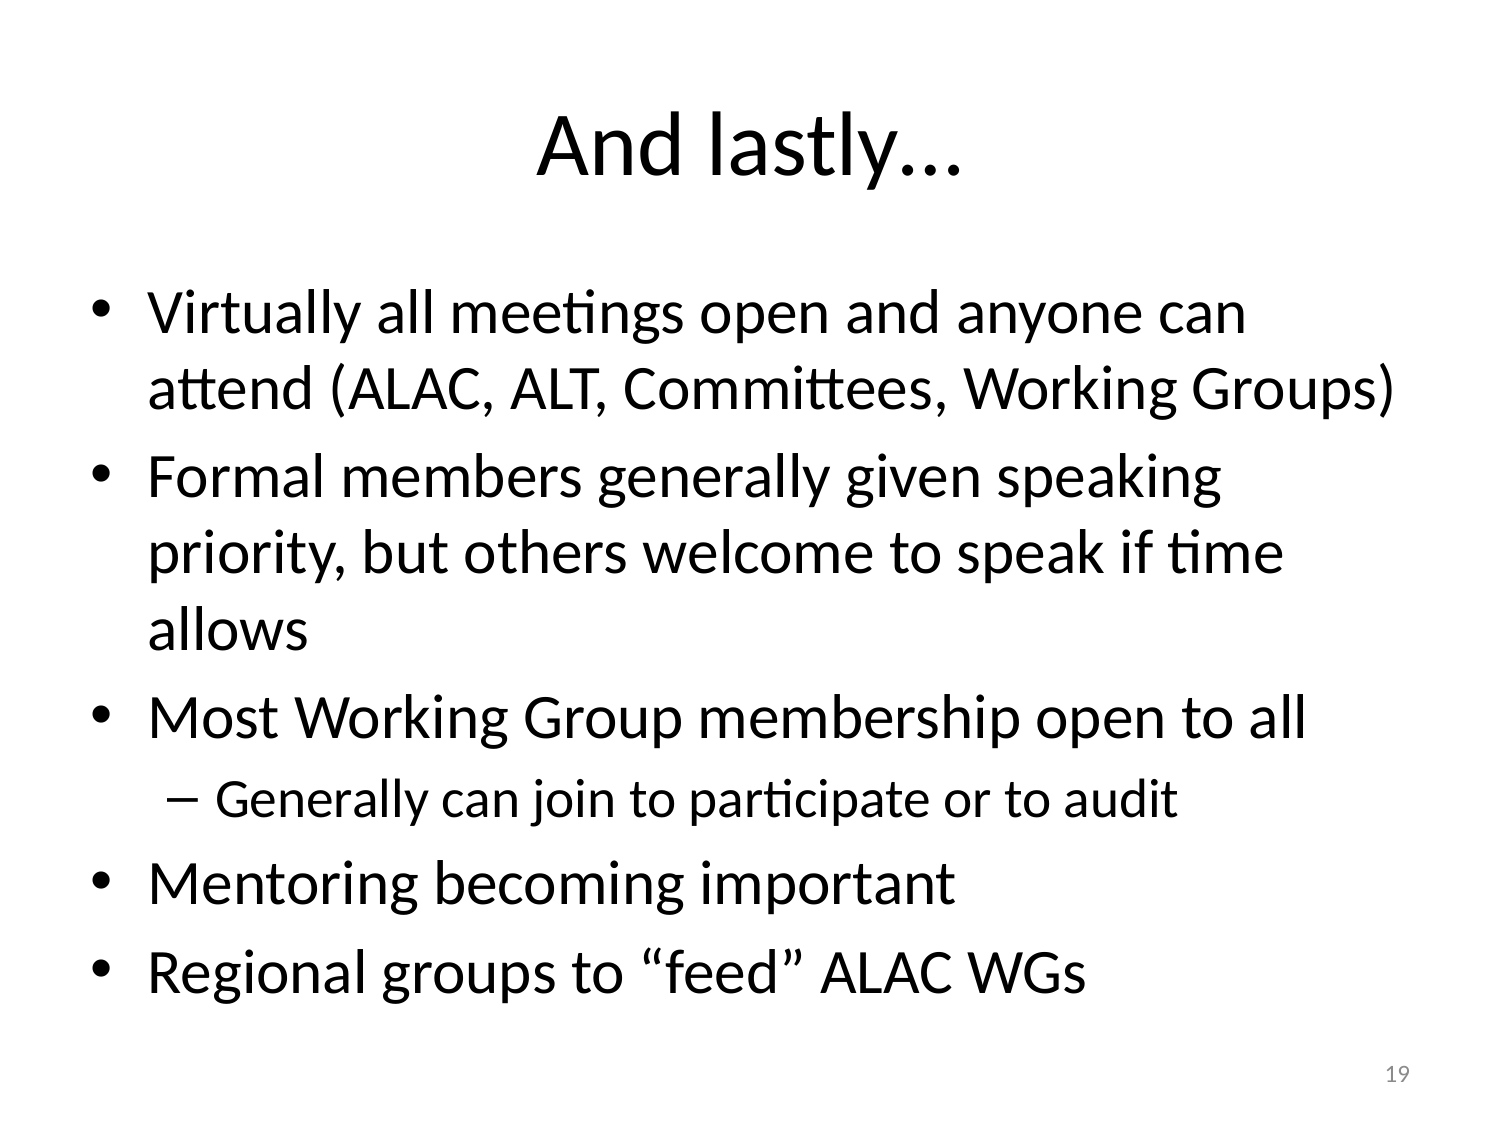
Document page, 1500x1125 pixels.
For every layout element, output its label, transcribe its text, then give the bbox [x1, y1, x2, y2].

slide_number 19 [1074, 1042, 1425, 1103]
list Virtually all meetings open and anyone can attend (ALAC, ALT, Committees, Working Groups) Formal members generally given speaking priority, but others welcome to speak if time allows Most Working Group membership open to all Generally can join to participate or to audit Mentoring becoming important Regional groups to “feed” ALAC WGs [75, 262, 1425, 1059]
title And lastly… [75, 45, 1425, 233]
